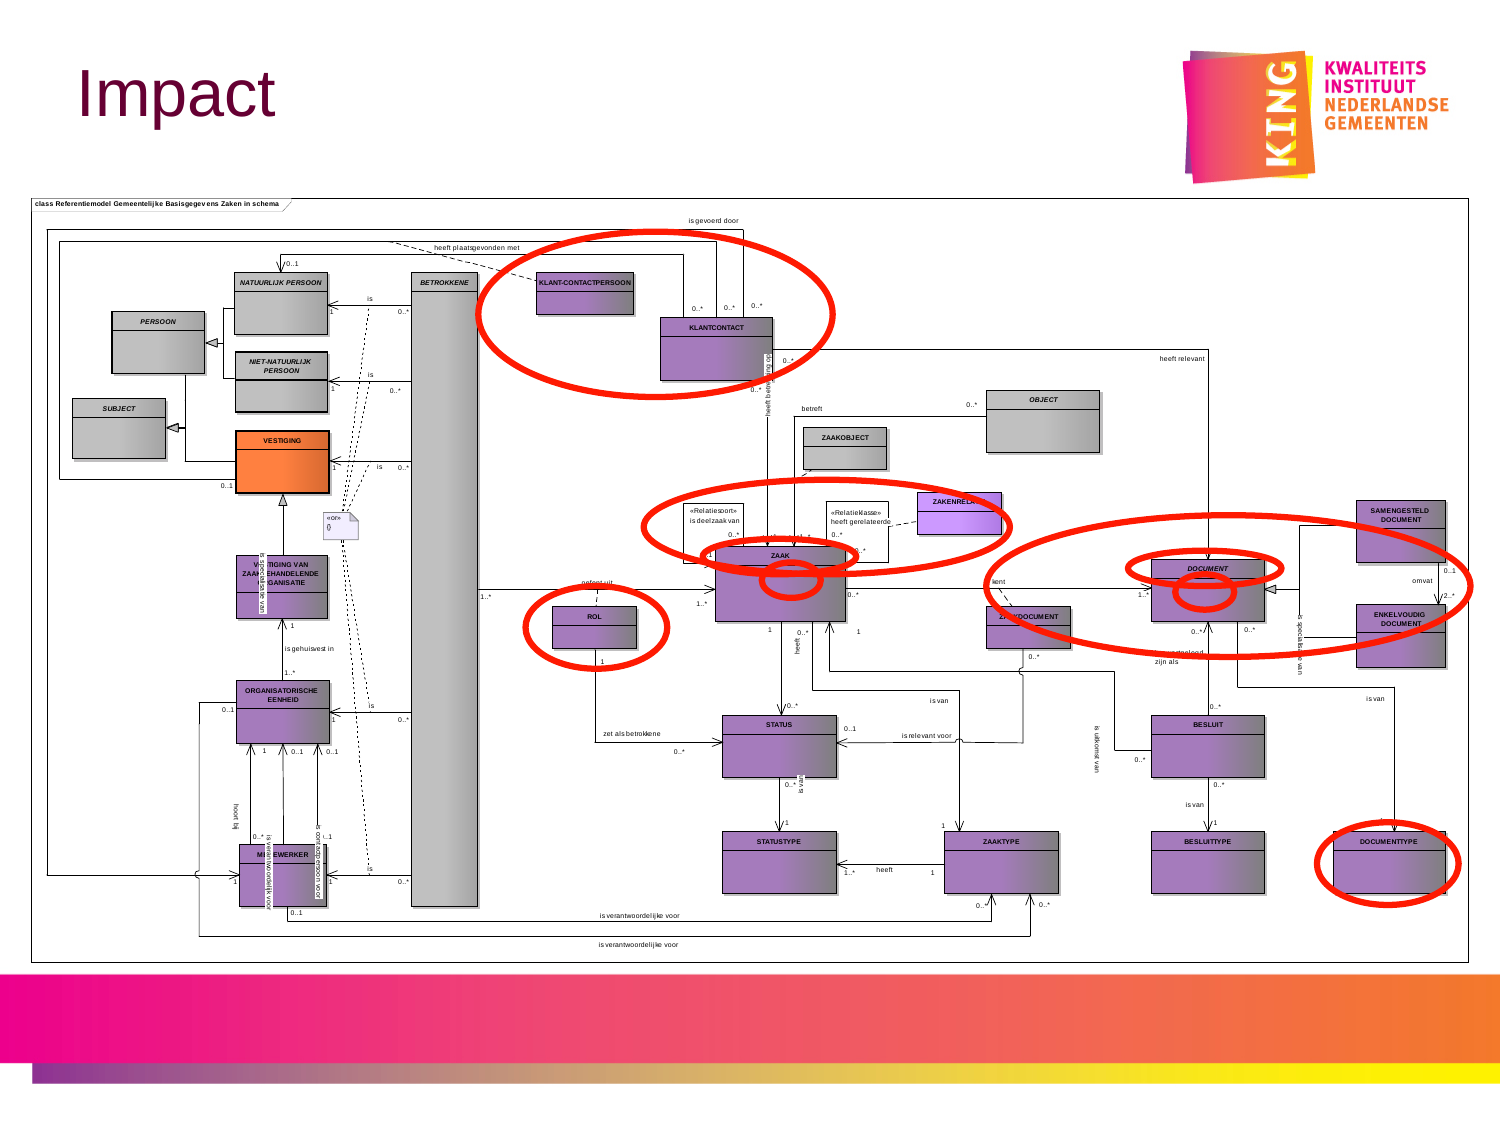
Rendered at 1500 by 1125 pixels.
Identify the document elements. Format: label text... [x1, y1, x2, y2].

title Impact [76, 0, 1427, 188]
picture [0, 0, 1500, 1125]
